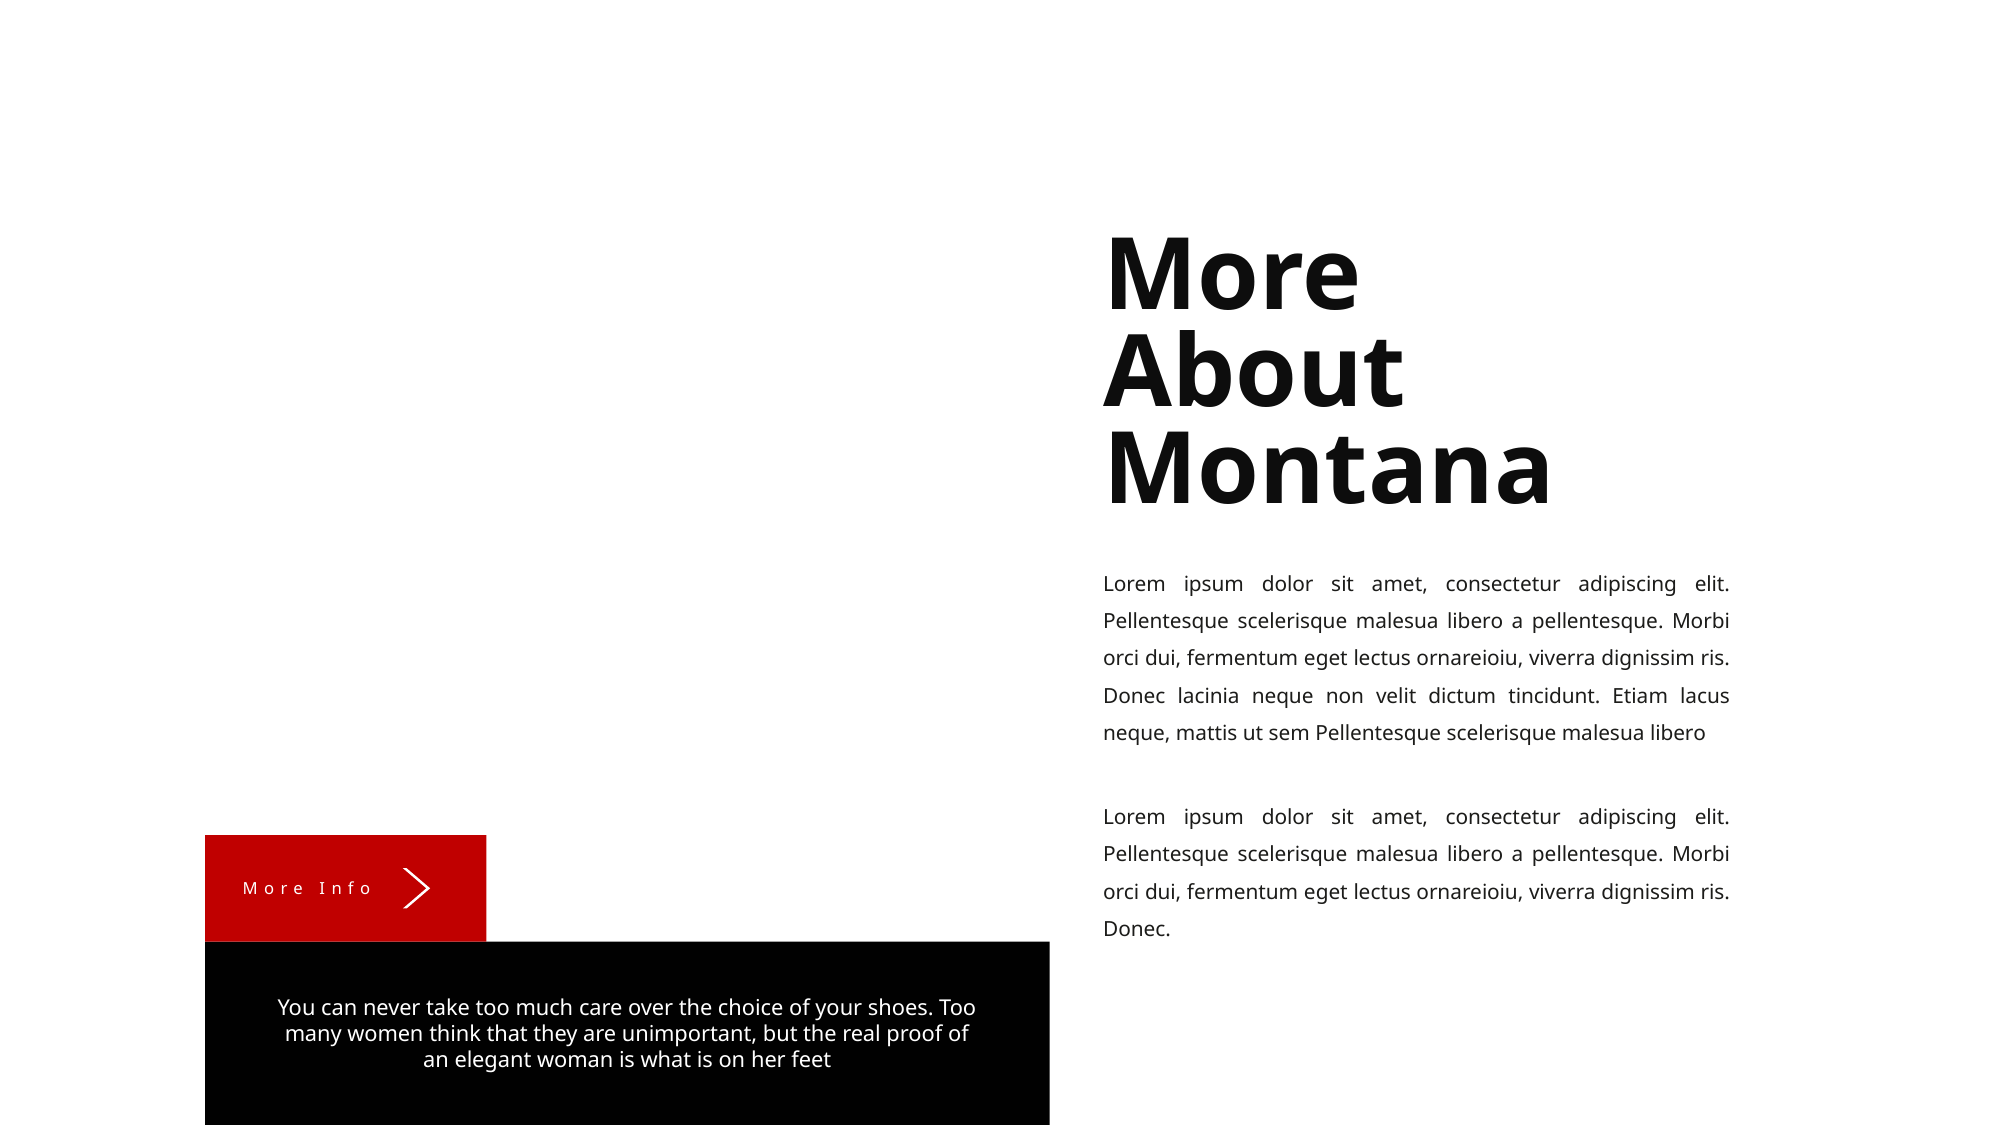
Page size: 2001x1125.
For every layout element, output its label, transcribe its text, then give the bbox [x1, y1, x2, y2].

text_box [205, 835, 254, 942]
text_box Montana [1088, 434, 1808, 532]
text_box You can never take too much care over the choice of your shoes. Too many women think that they are unimportant, but the real proof of an elegant woman is what is on her feet [260, 997, 995, 1080]
picture [254, 128, 1000, 997]
text_box Lorem ipsum dolor sit amet, consectetur adipiscing elit. Pellentesque scelerisque malesua libero a pellentesque. Morbi orci dui, fermentum eget lectus ornareioiu, viverra dignissim ris. Donec lacinia neque non velit dictum tincidunt. Etiam lacus neque, mattis ut sem Pellentesque scelerisque malesua libero [1088, 550, 1745, 753]
text_box Lorem ipsum dolor sit amet, consectetur adipiscing elit. Pellentesque scelerisque malesua libero a pellentesque. Morbi orci dui, fermentum eget lectus ornareioiu, viverra dignissim ris. Donec. [1088, 783, 1745, 949]
text_box More [1088, 202, 1920, 299]
text_box [204, 941, 1051, 1125]
text_box About [1088, 299, 1920, 434]
